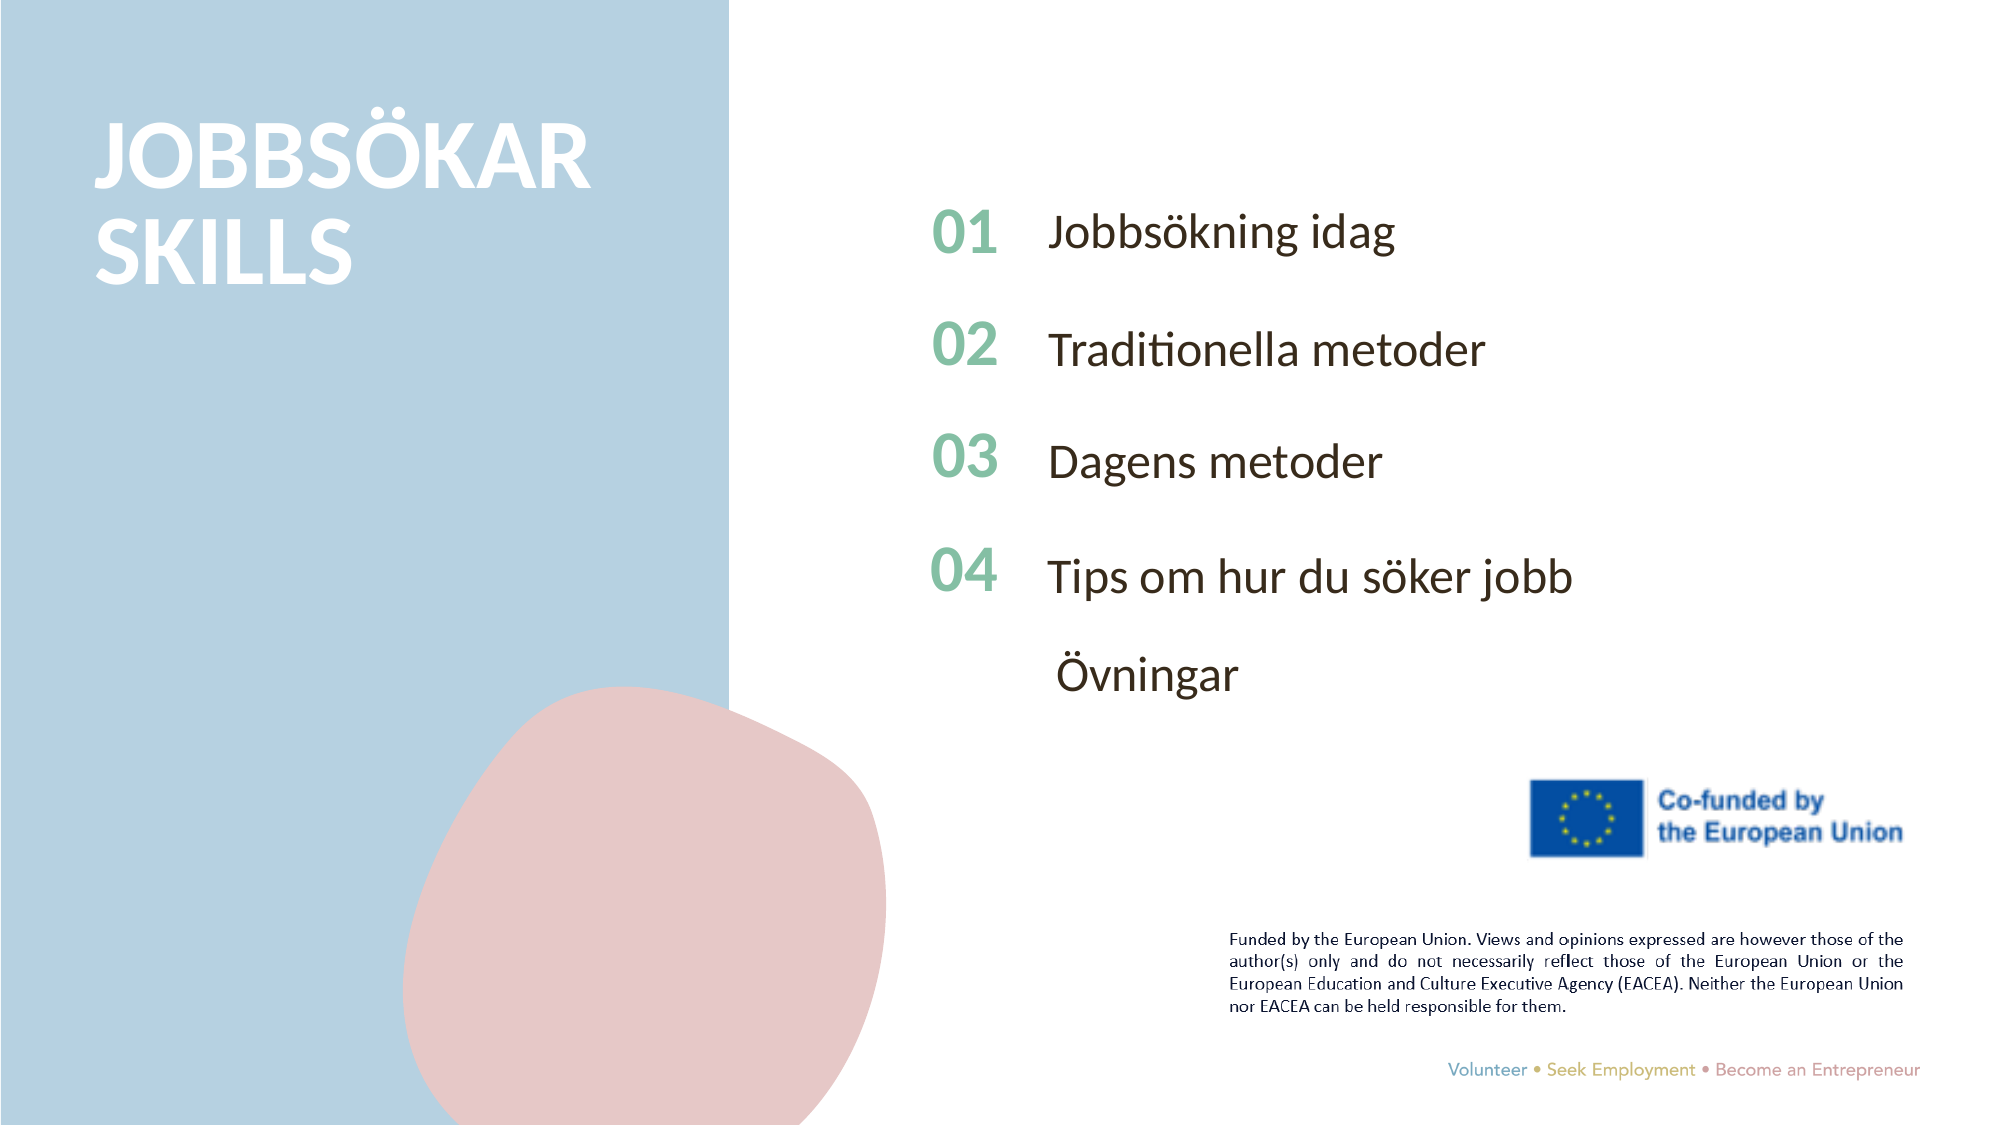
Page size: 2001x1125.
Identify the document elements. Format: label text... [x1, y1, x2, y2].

list 01 [917, 175, 1033, 287]
list Traditionella metoder [1033, 287, 1823, 399]
text_box [0, 0, 730, 1125]
text_box Dagens metoder [1033, 399, 1823, 514]
text_box Övningar [1041, 612, 1830, 726]
picture [1418, 1046, 1971, 1103]
text_box Tips om hur du söker jobb [1032, 514, 1821, 628]
text_box 04 [915, 513, 1031, 627]
list 02 [917, 287, 1033, 398]
text_box JOBBSÖKAR SKILLS [79, 105, 690, 309]
text_box [402, 686, 887, 1125]
list Jobbsökning idag [1033, 175, 1823, 287]
picture [1212, 911, 1921, 1037]
picture [1526, 776, 1932, 863]
text_box 03 [917, 398, 1033, 512]
